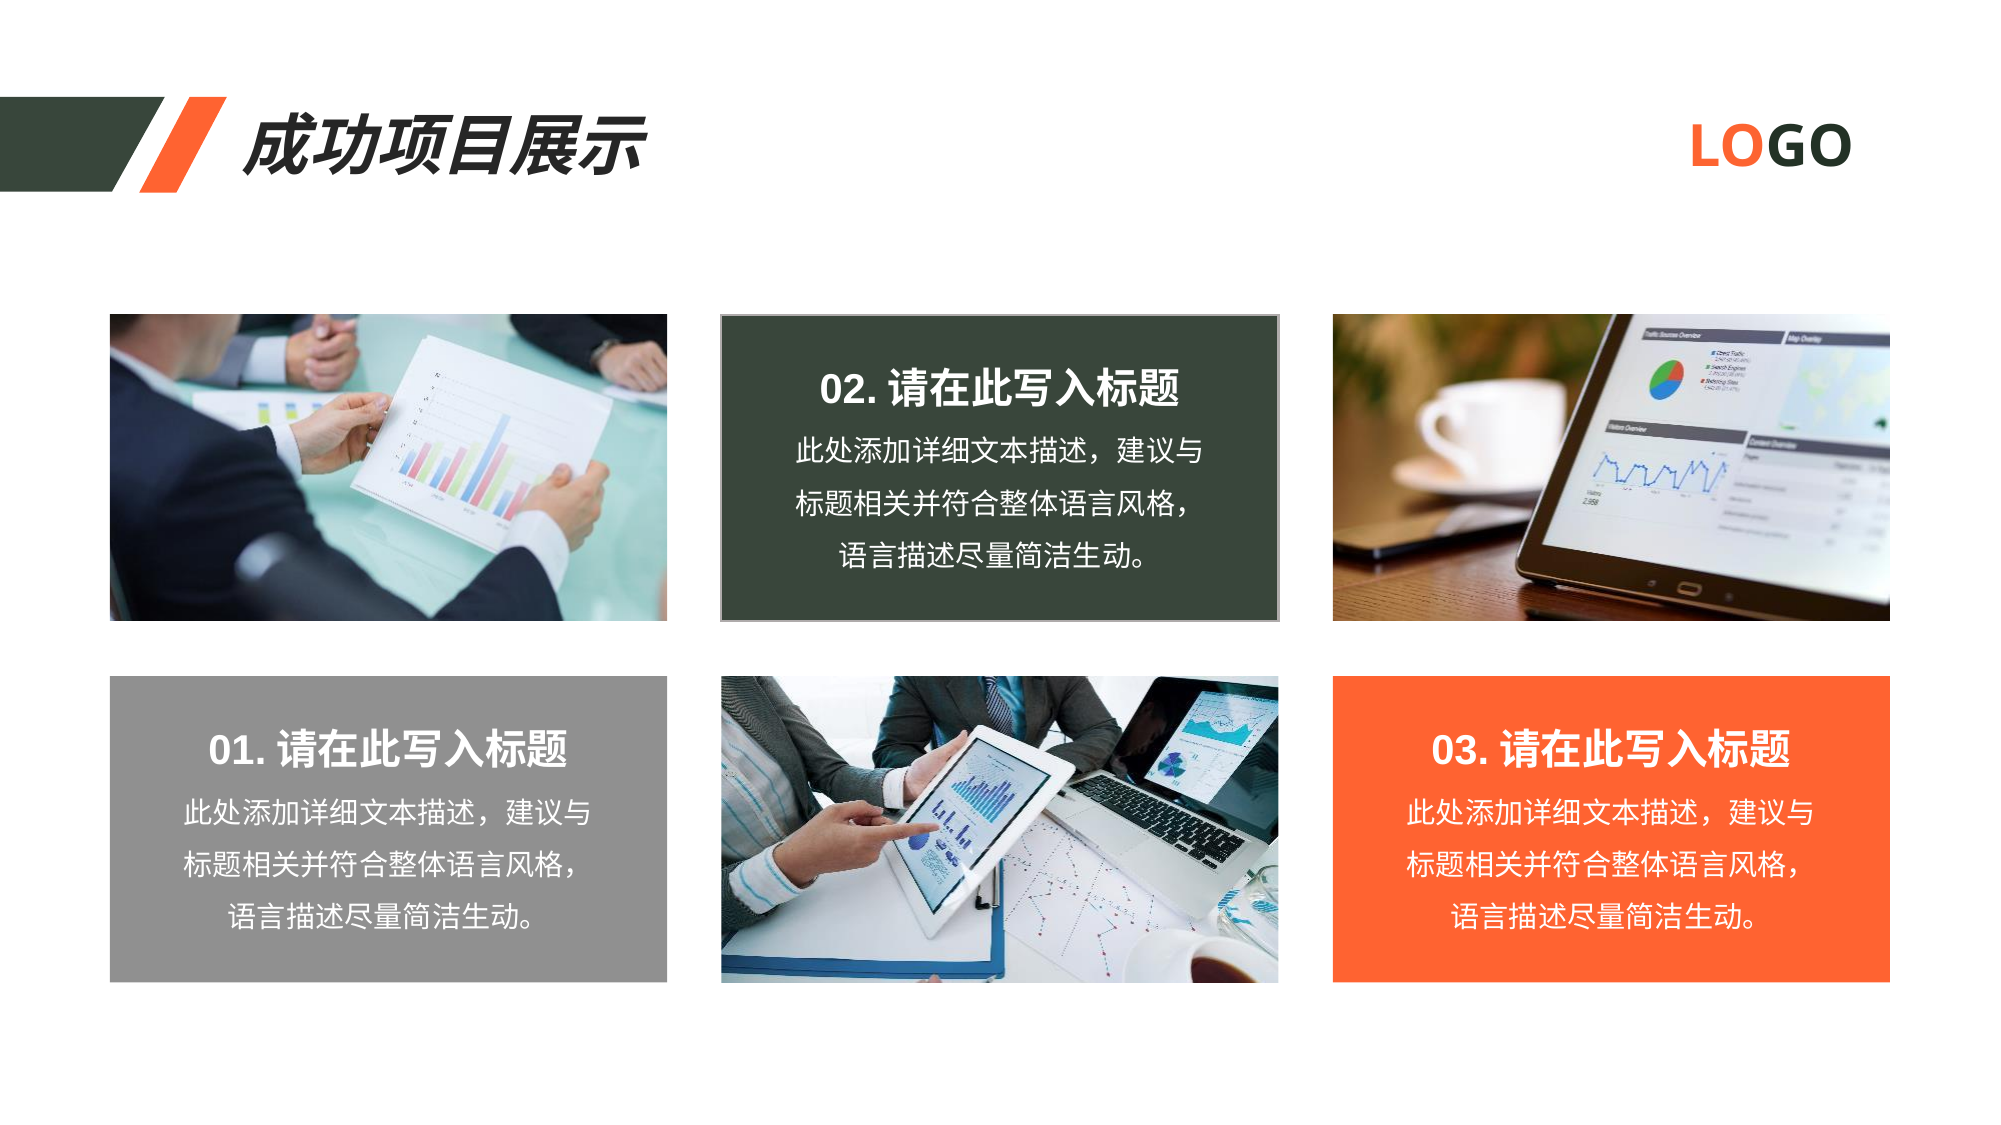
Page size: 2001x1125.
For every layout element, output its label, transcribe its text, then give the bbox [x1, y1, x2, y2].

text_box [109, 314, 1890, 983]
text_box LOGO [1616, 100, 1926, 186]
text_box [0, 95, 657, 193]
